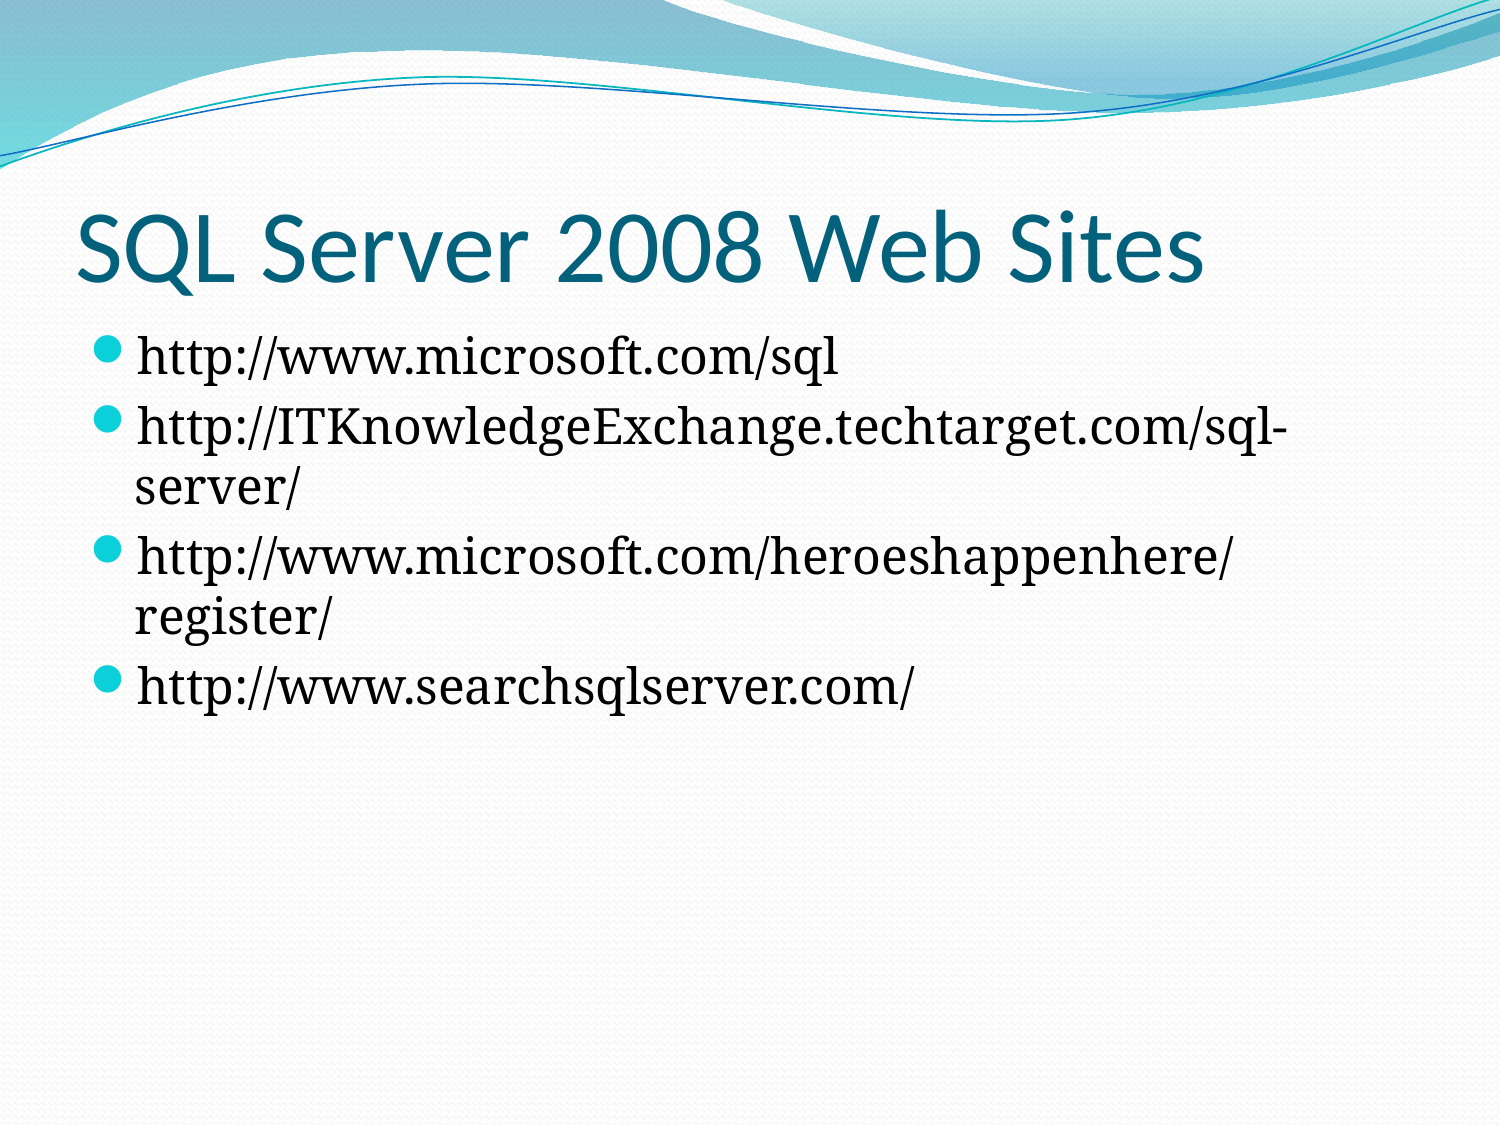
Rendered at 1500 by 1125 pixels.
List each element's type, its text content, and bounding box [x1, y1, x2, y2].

title SQL Server 2008 Web Sites [75, 115, 1425, 303]
list http://www.microsoft.com/sql http://ITKnowledgeExchange.techtarget.com/sql-server/ http://www.microsoft.com/heroeshappenhere/register/ http://www.searchsqlserver.com/ [75, 317, 1425, 1038]
